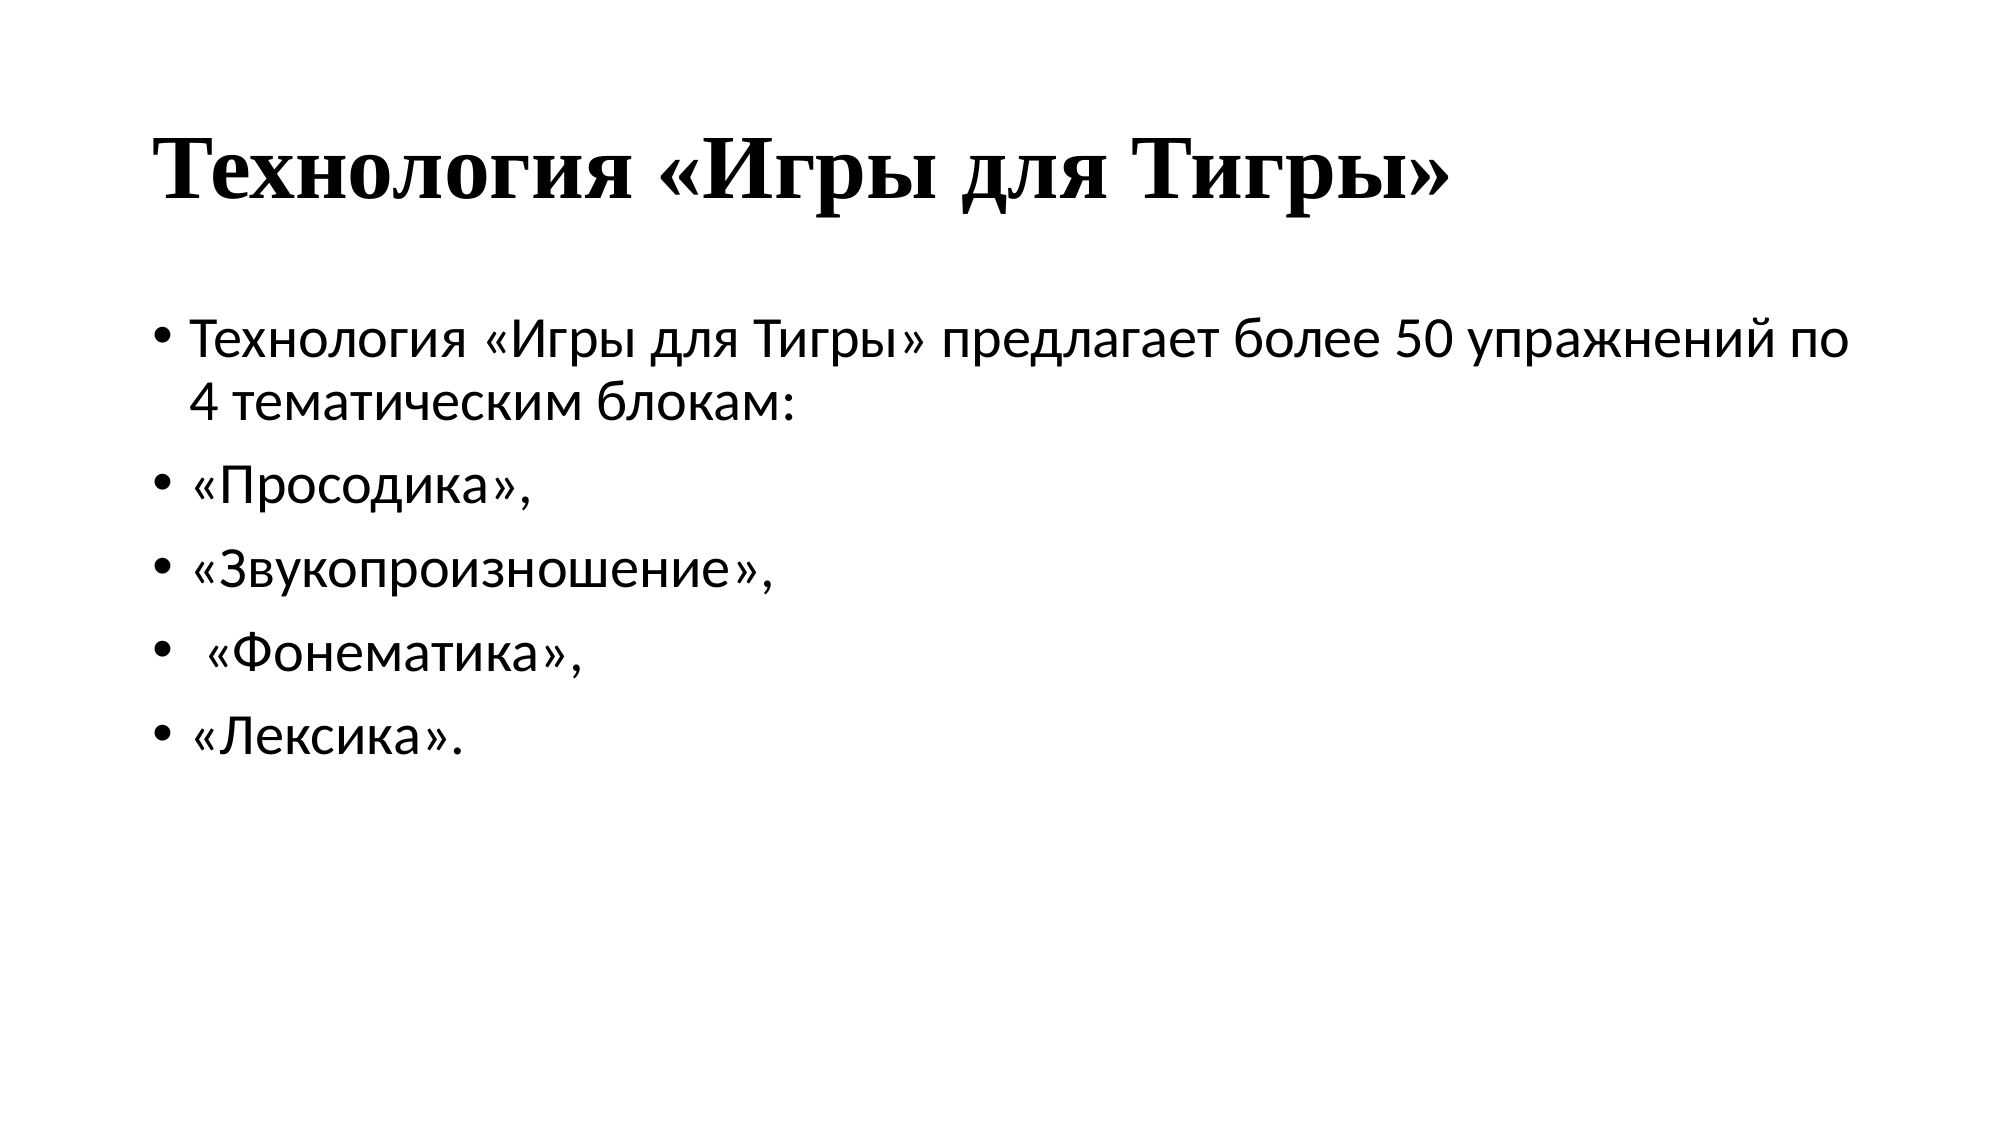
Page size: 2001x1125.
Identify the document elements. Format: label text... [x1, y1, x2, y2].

title Технология «Игры для Тигры» [137, 59, 1863, 278]
list Технология «Игры для Тигры» предлагает более 50 упражнений по 4 тематическим блокам: «Просодика», «Звукопроизношение», «Фонематика», «Лексика». [137, 299, 1896, 1014]
